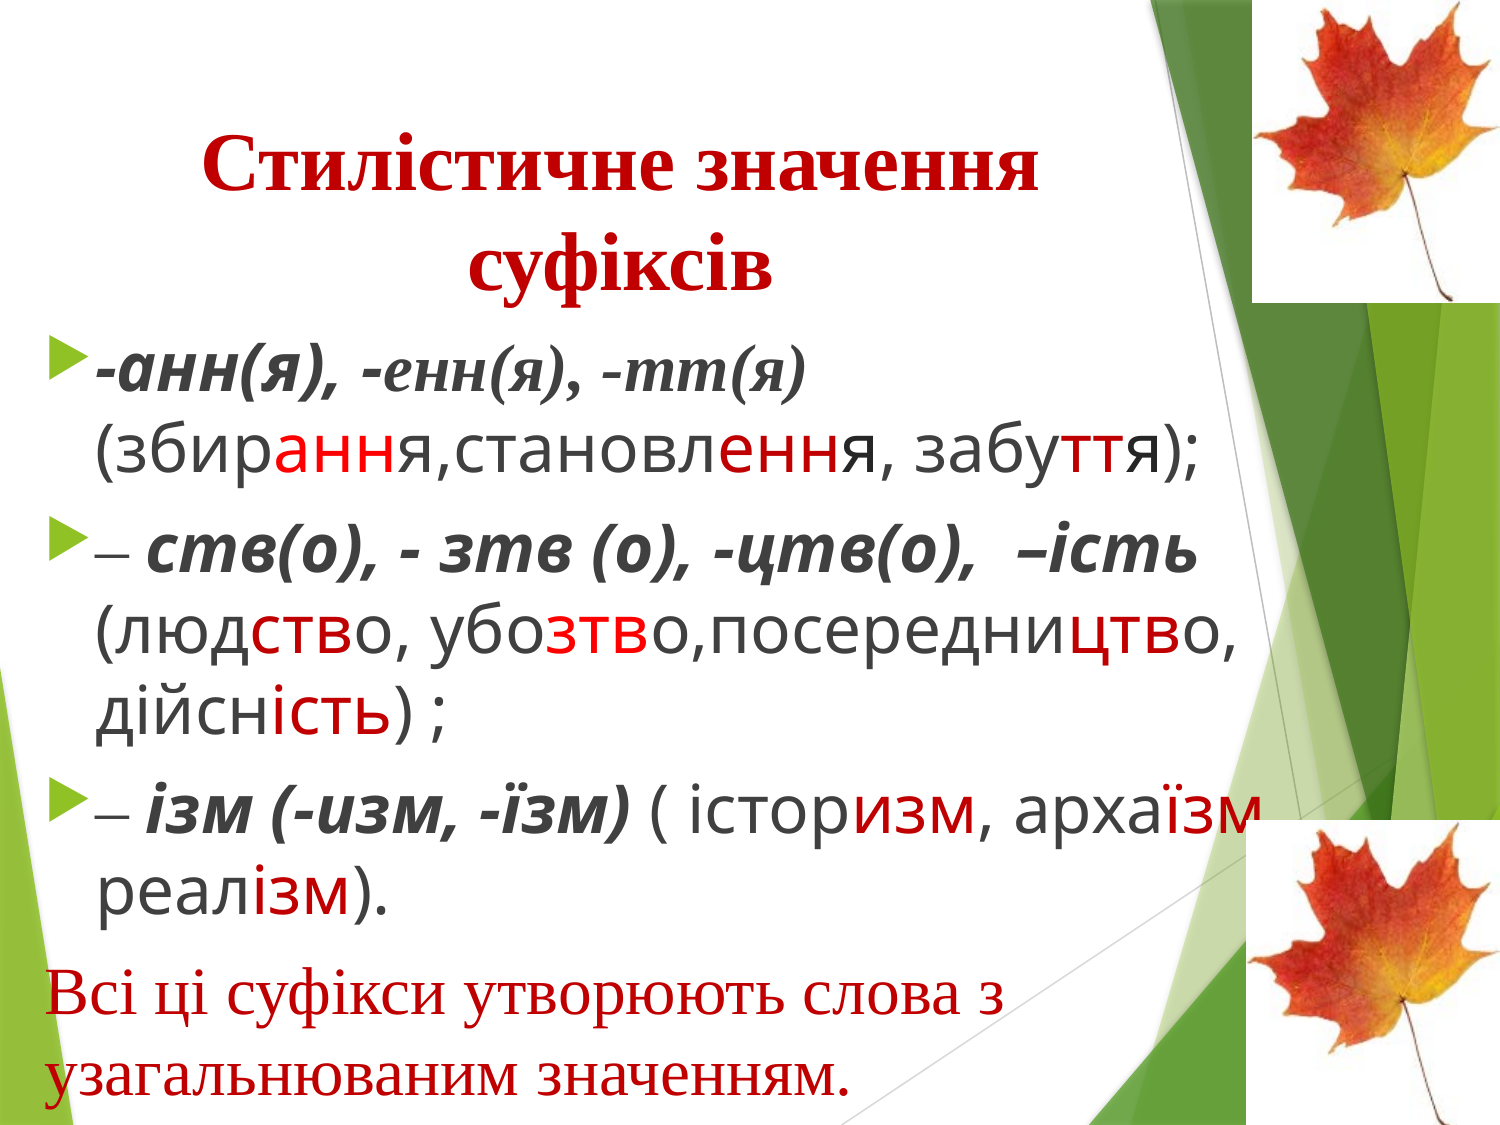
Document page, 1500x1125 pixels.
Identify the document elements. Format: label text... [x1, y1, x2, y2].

list -анн(я), -енн(я), -тт(я) (збирання,становлення, забуття); – ств(о), - зтв (о), -цтв(о), –ість (людство, убозтво,посередництво, дійсність) ; – ізм (-изм, -їзм) ( історизм, архаїзм, реалізм). Всі ці суфікси утворюють слова з узагальнюваним значенням. [29, 316, 1447, 1125]
title Стилістичне значення суфіксів [99, 99, 1142, 316]
picture [1252, 0, 1500, 304]
picture [1245, 819, 1500, 1125]
